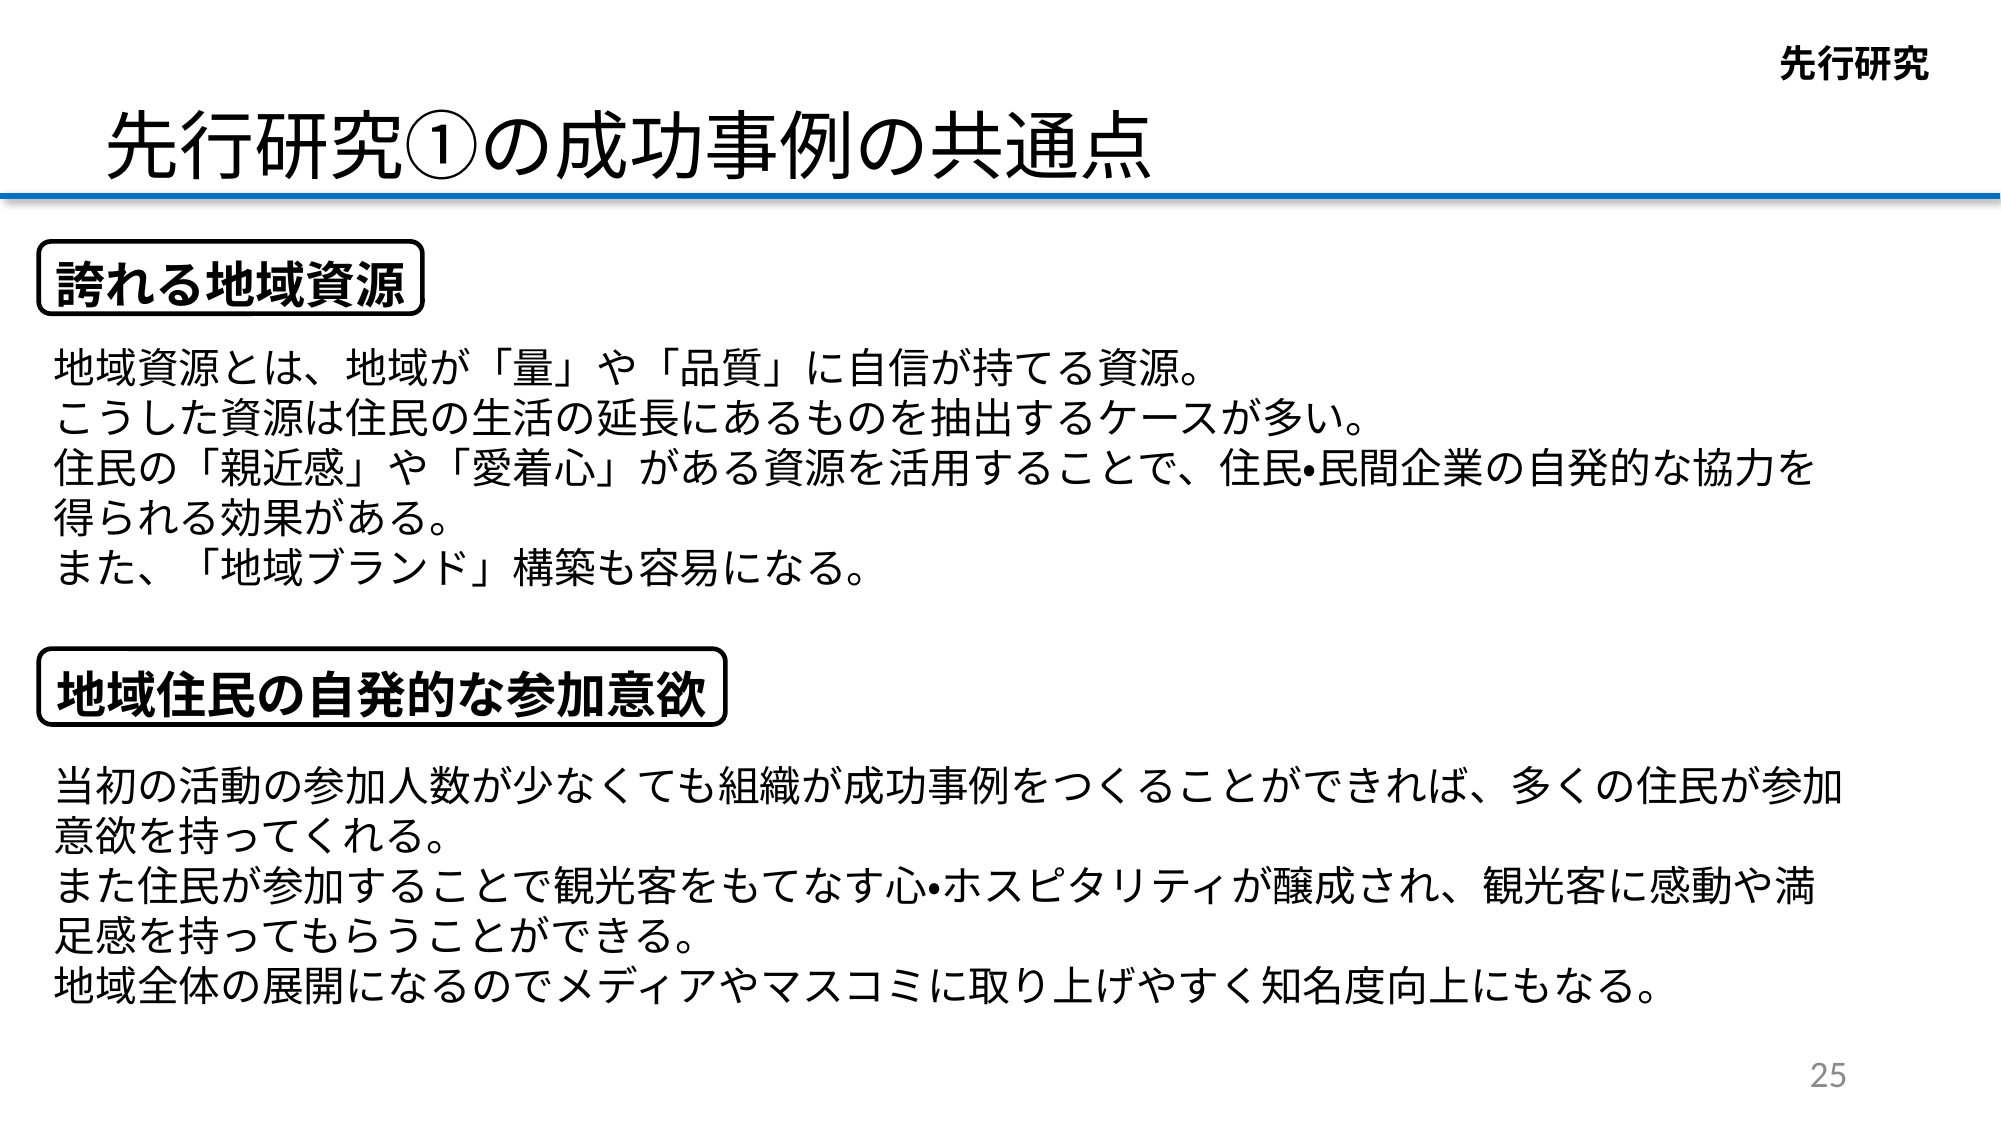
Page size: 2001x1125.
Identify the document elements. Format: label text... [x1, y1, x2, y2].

text_box 地域資源とは、地域が「量」や「品質」に自信が持てる資源。 こうした資源は住民の生活の延長にあるものを抽出するケースが多い。 住民の「親近感」や「愛着心」がある資源を活用することで、住民・民間企業の自発的な協力を得られる効果がある。 また、「地域ブランド」構築も容易になる。 [38, 334, 1863, 600]
text_box 当初の活動の参加人数が少なくても組織が成功事例をつくることができれば、多くの住民が参加意欲を持ってくれる。 また住民が参加することで観光客をもてなす心・ホスピタリティが醸成され、観光客に感動や満足感を持ってもらうことができる。 地域全体の展開になるのでメディアやマスコミに取り上げやすく知名度向上にもなる。 [38, 752, 1863, 1018]
slide_number 25 [1412, 1042, 1863, 1103]
text_box 先行研究 [1764, 33, 1945, 93]
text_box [38, 241, 423, 322]
text_box 先行研究①の成功事例の共通点 [89, 91, 1320, 197]
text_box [38, 648, 726, 732]
